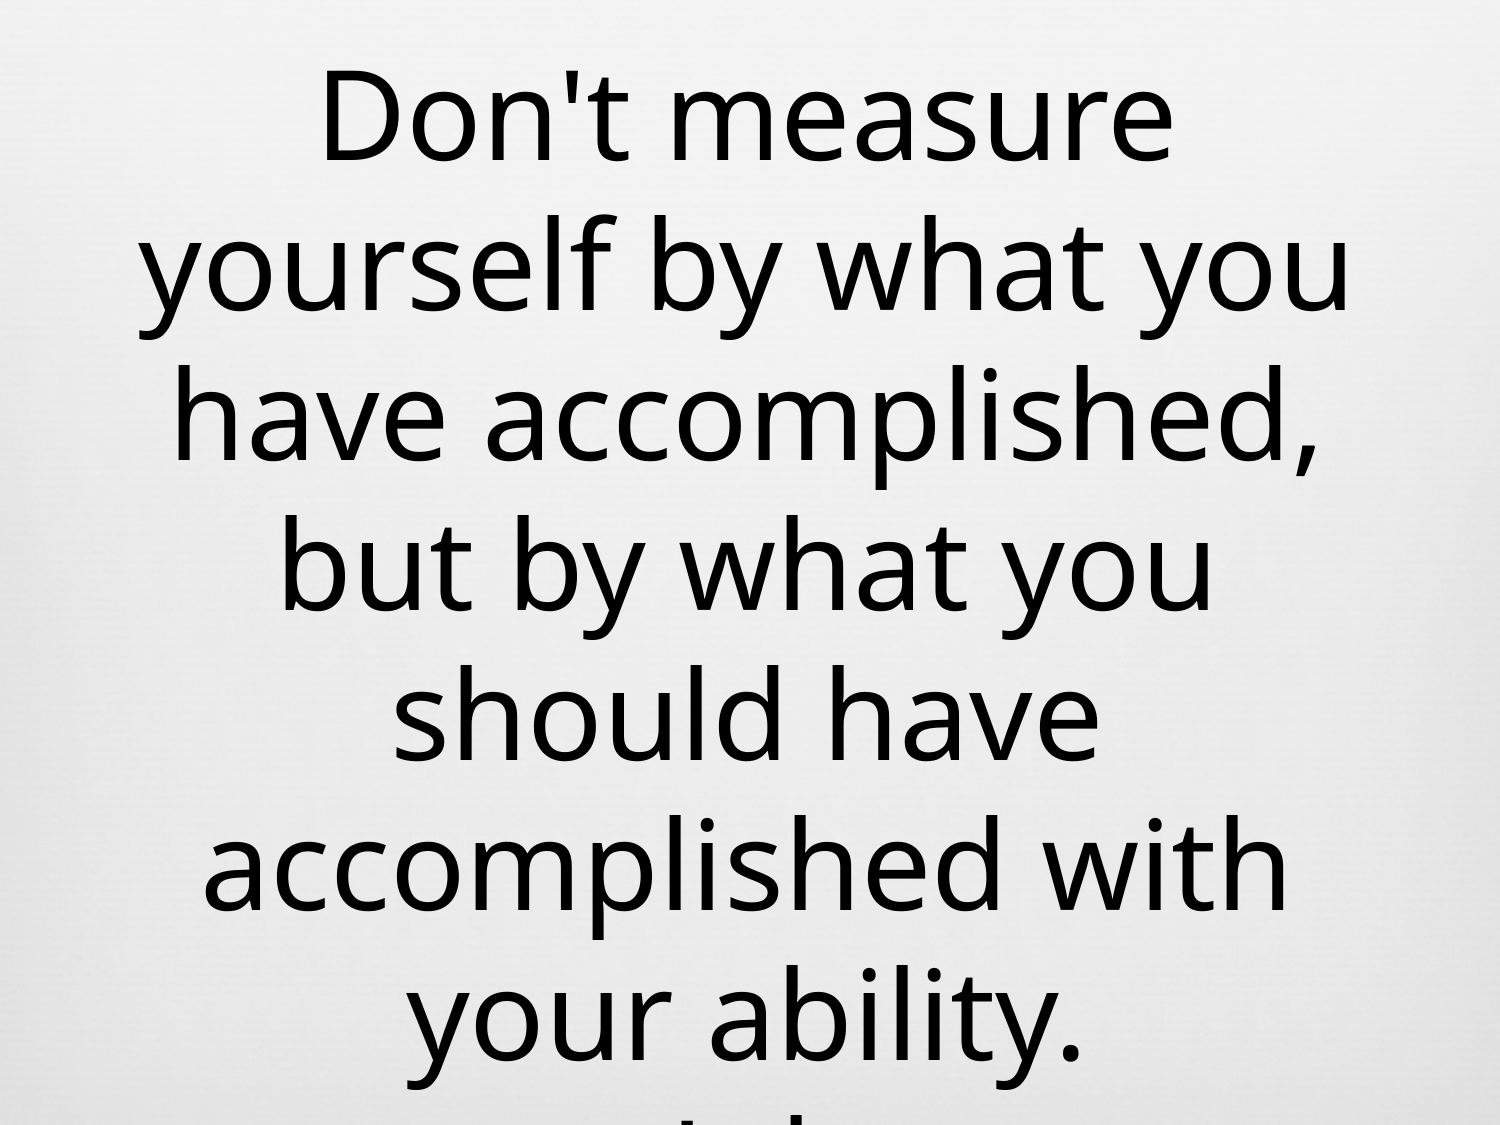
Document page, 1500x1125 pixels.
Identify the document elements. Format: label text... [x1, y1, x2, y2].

text_box Don't measure yourself by what you have accomplished, but by what you should have accomplished with your ability. – John Wooden [73, 27, 1422, 1125]
